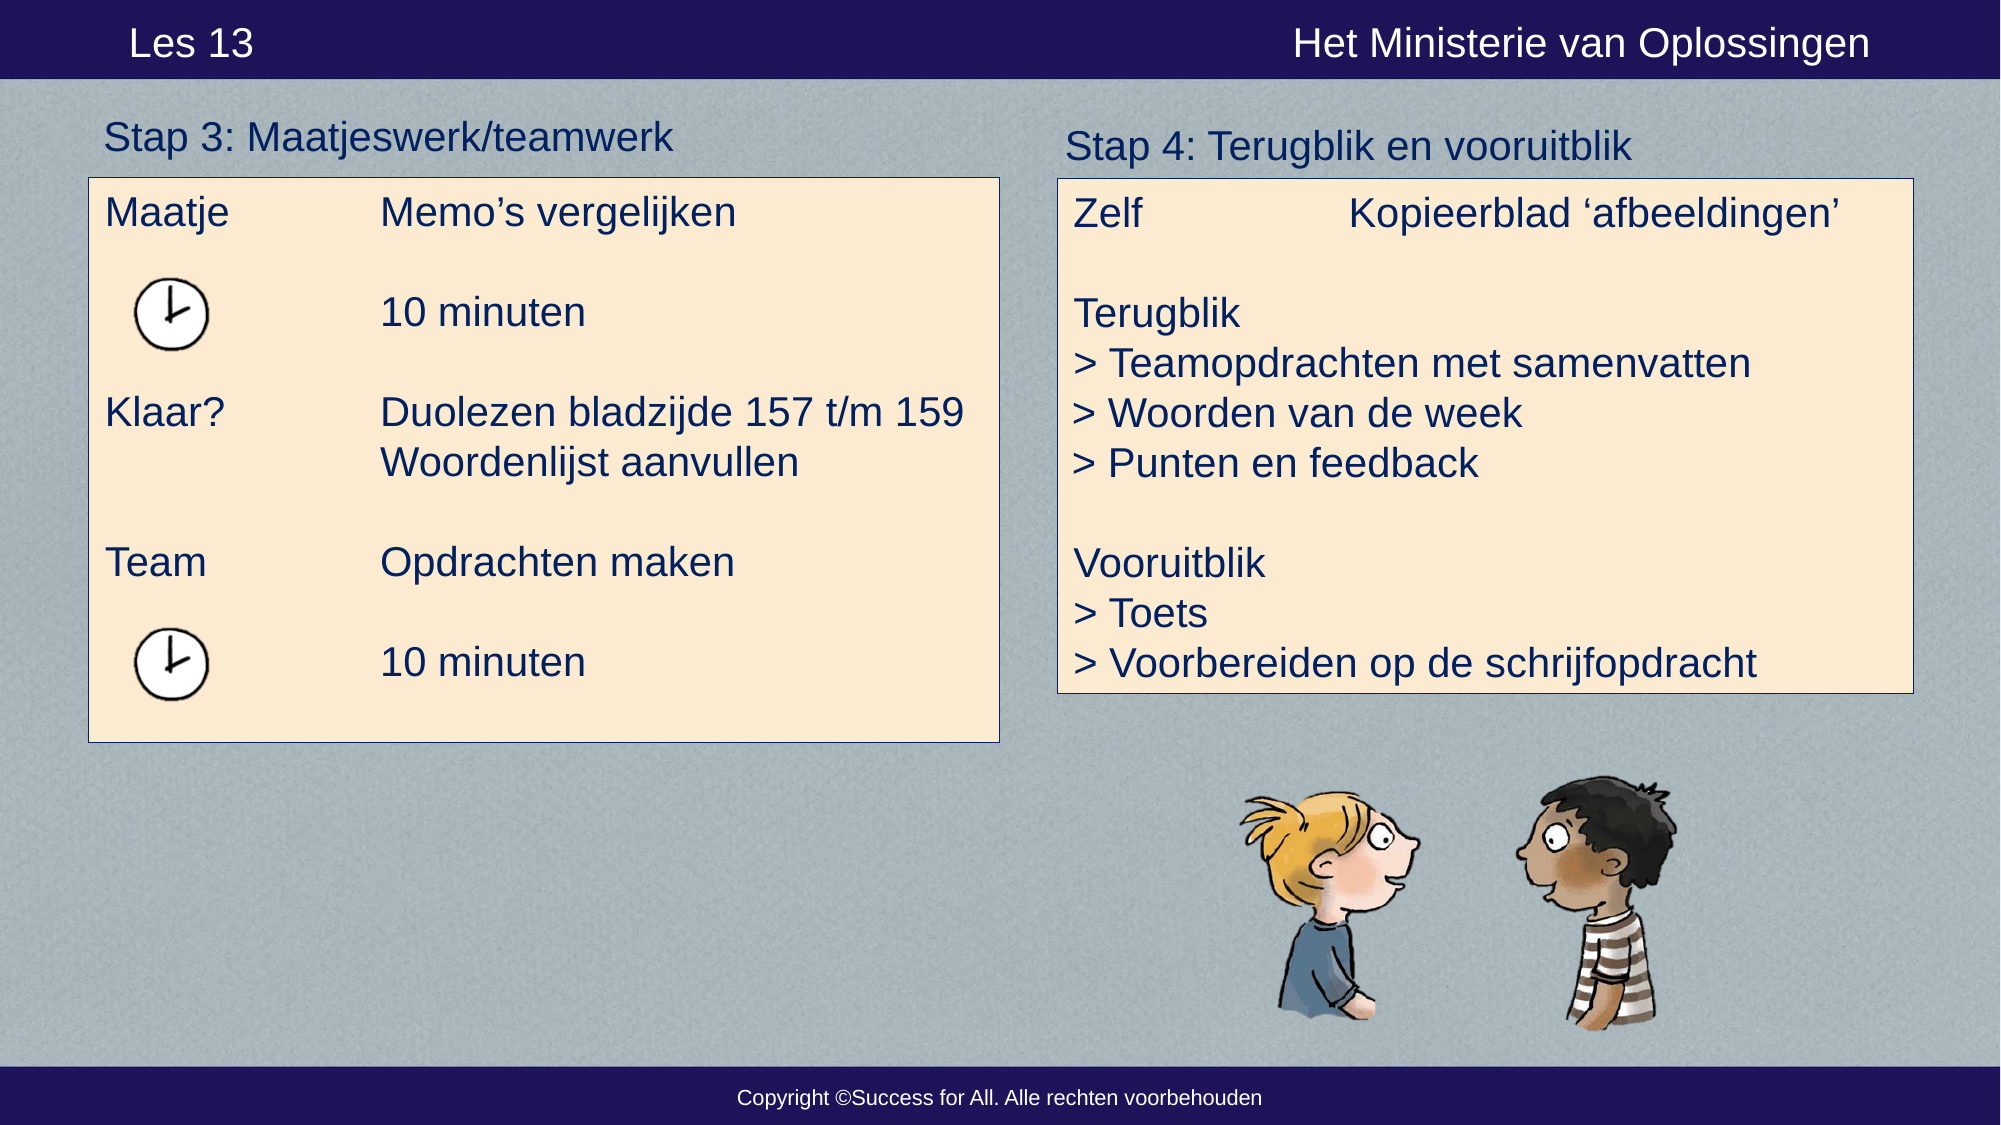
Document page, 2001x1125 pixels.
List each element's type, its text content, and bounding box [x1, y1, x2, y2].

picture [0, 0, 2001, 1125]
text_box Maatje Memo’s vergelijken 10 minuten Klaar? Duolezen bladzijde 157 t/m 159 Woordenlijst aanvullen Team Opdrachten maken 10 minuten [88, 177, 1000, 743]
text_box Het Ministerie van Oplossingen [999, 8, 1886, 73]
text_box Copyright ©Success for All. Alle rechten voorbehouden [0, 1076, 2000, 1125]
text_box Les 13 [114, 8, 354, 73]
text_box Zelf Kopieerblad ‘afbeeldingen’ Terugblik > Teamopdrachten met samenvatten > Woorden van de week > Punten en feedback Vooruitblik > Toets > Voorbereiden op de schrijfopdracht [1057, 178, 1914, 694]
text_box Stap 3: Maatjeswerk/teamwerk [88, 102, 881, 167]
text_box Stap 4: Terugblik en vooruitblik [1050, 111, 1843, 177]
